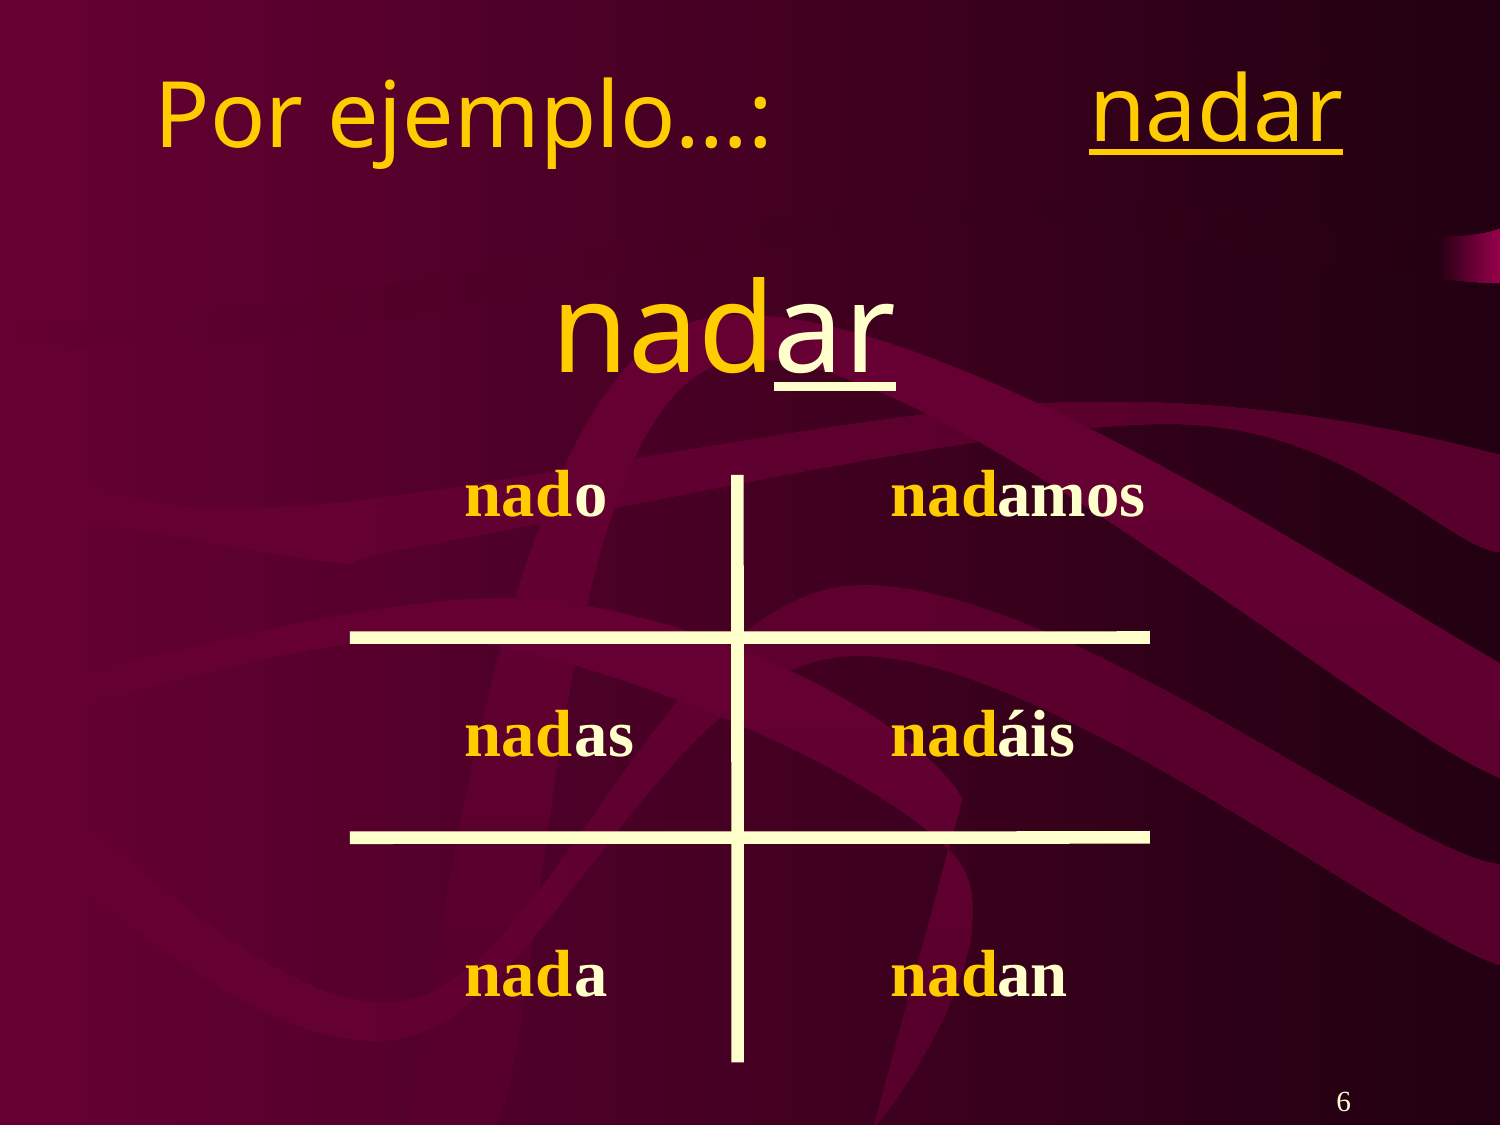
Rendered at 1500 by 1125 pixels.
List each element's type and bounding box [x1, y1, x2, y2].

text_box [349, 449, 1151, 1063]
text_box [562, 449, 1159, 1005]
text_box [0, 0, 1500, 1125]
